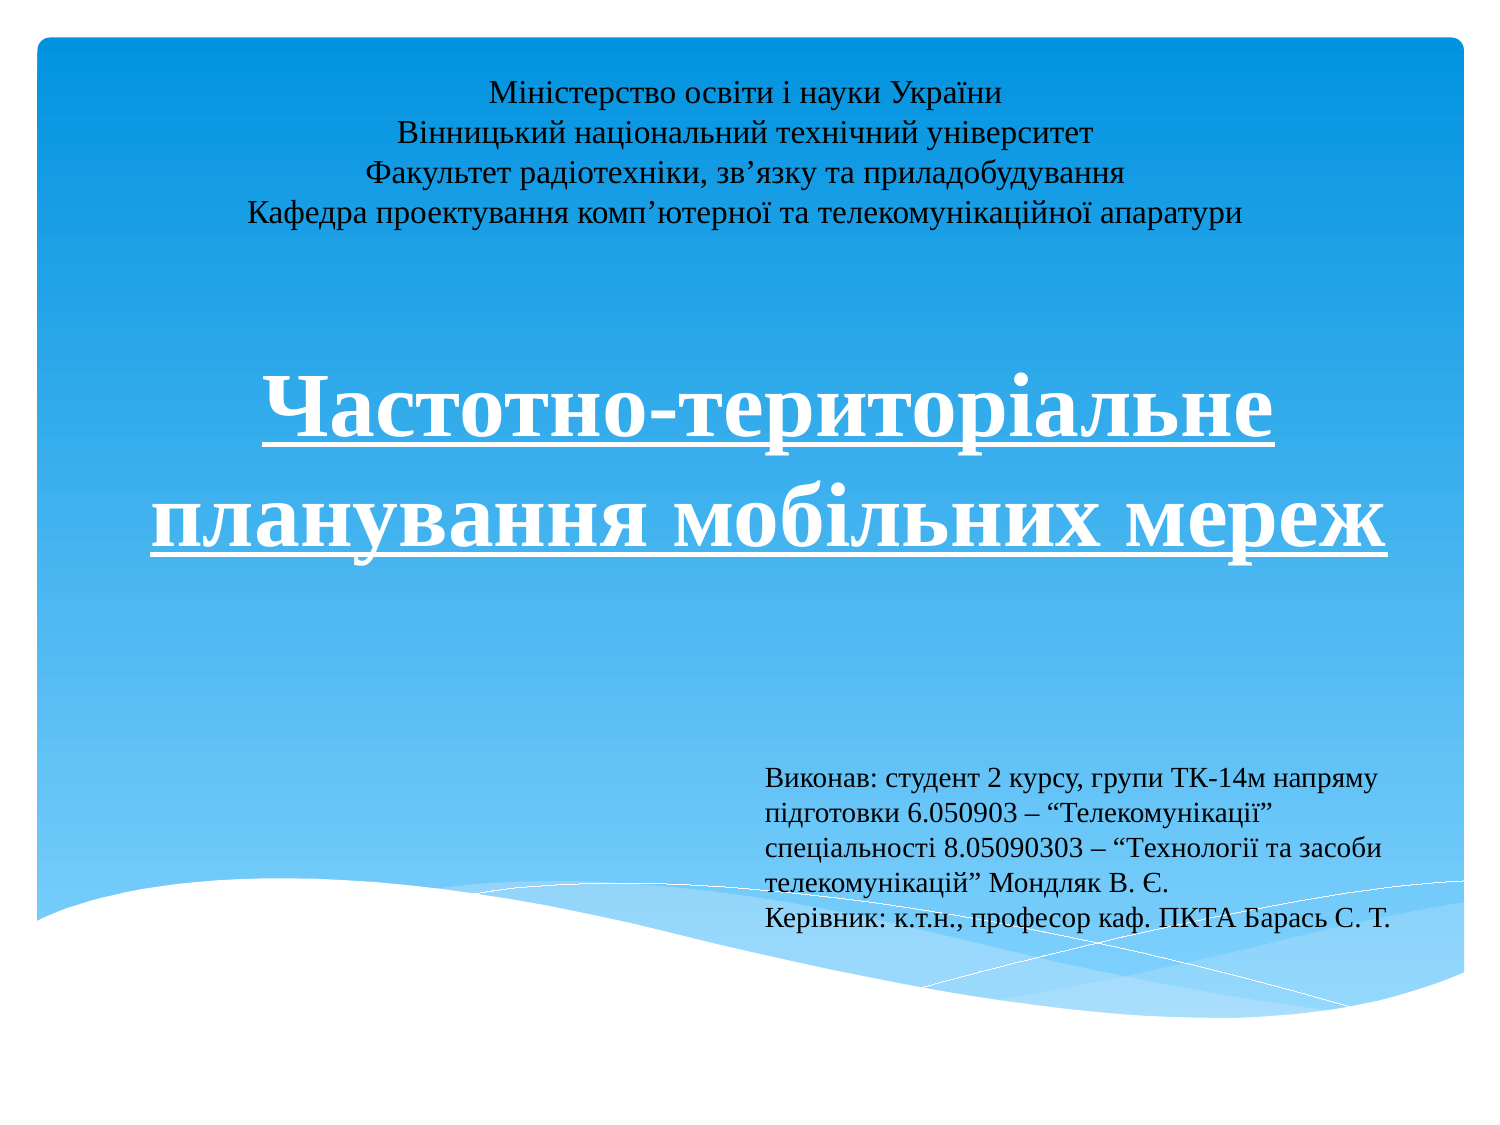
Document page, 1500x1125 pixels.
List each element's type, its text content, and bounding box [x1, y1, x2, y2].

title Міністерство освіти і науки України Вінницький національний технічний університет Факультет радіотехніки, зв’язку та приладобудування Кафедра проектування комп’ютерної та телекомунікаційної апаратури [108, 0, 1384, 238]
text_box Виконав: студент 2 курсу, групи ТК-14м напряму підготовки 6.050903 – “Телекомунікації” спеціальності 8.05090303 – “Технології та засоби телекомунікацій” Мондляк В. Є. Керівник: к.т.н., професор каф. ПКТА Барась С. Т. [750, 751, 1443, 941]
subtitle Частотно-територіальне планування мобільних мереж [74, 337, 1463, 626]
